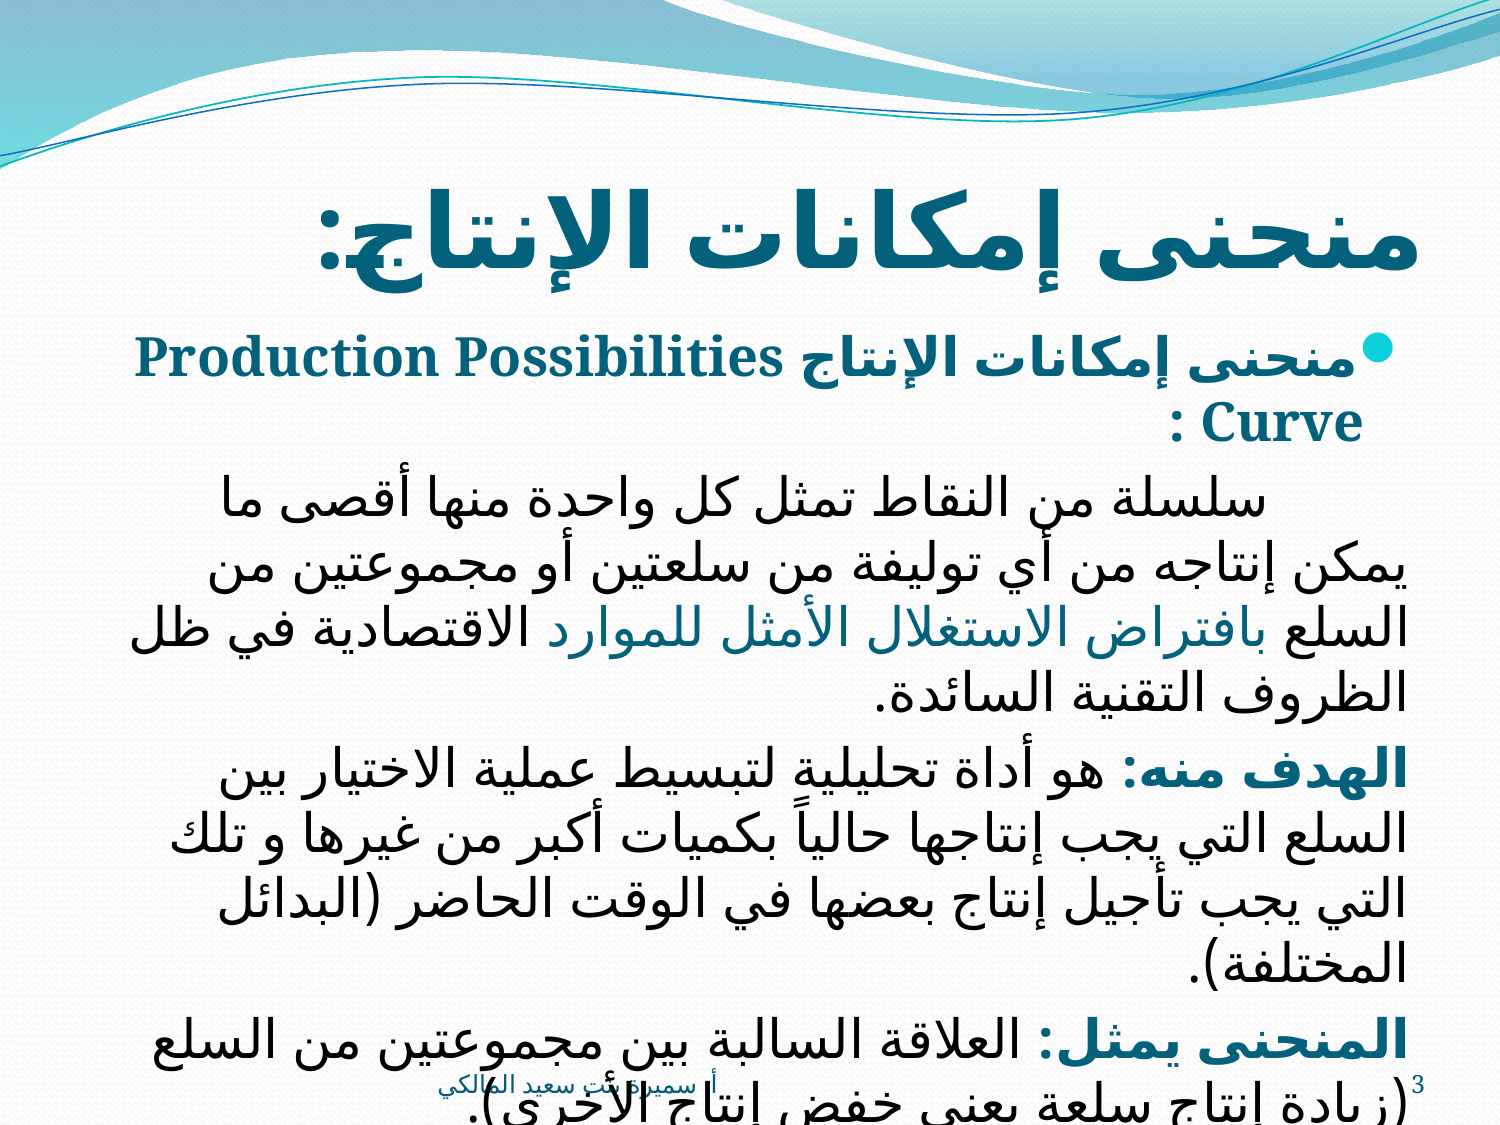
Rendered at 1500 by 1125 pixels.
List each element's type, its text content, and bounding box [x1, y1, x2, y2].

list منحنى إمكانات الإنتاج Production Possibilities Curve : سلسلة من النقاط تمثل كل واحدة منها أقصى ما يمكن إنتاجه من أي توليفة من سلعتين أو مجموعتين من السلع بافتراض الاستغلال الأمثل للموارد الاقتصادية في ظل الظروف التقنية السائدة. الهدف منه: هو أداة تحليلية لتبسيط عملية الاختيار بين السلع التي يجب إنتاجها حالياً بكميات أكبر من غيرها و تلك التي يجب تأجيل إنتاج بعضها في الوقت الحاضر (البدائل المختلفة). المنحنى يمثل: العلاقة السالبة بين مجموعتين من السلع (زيادة إنتاج سلعة يعني خفض إنتاج الأخرى). [75, 314, 1425, 1035]
slide_number 3 [1299, 1042, 1425, 1103]
title منحنى إمكانات الإنتاج: [75, 101, 1425, 290]
footer أ. سميرة بنت سعيد المالكي [437, 1042, 988, 1103]
